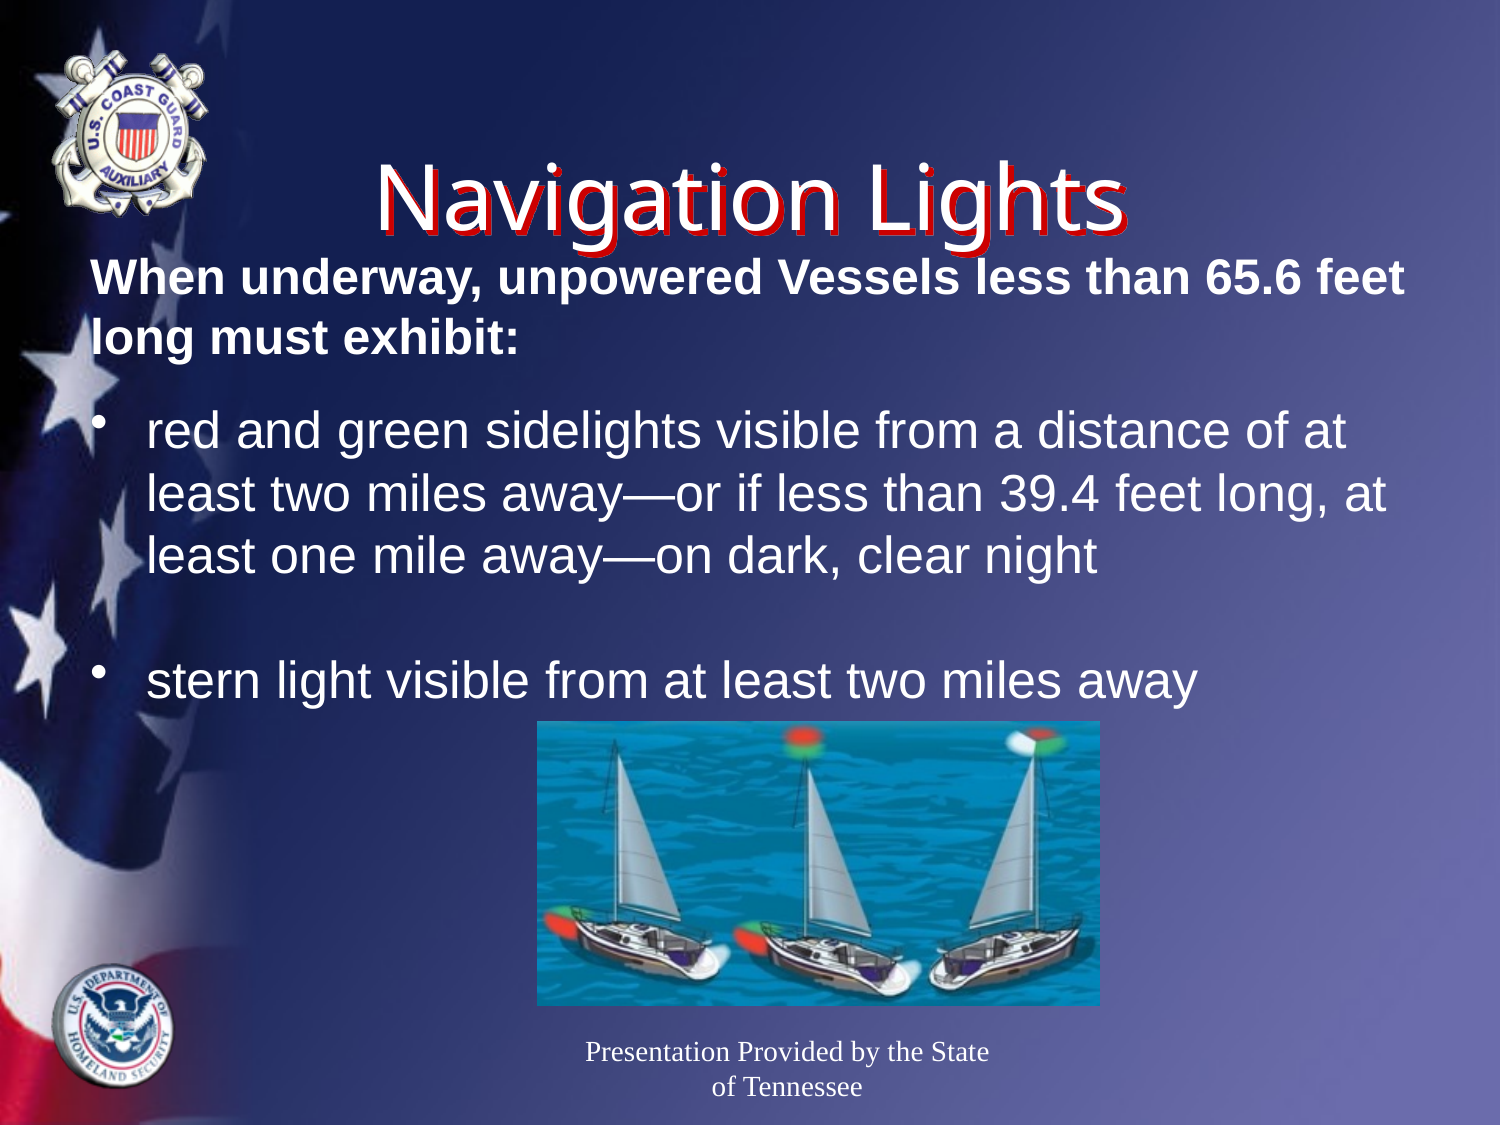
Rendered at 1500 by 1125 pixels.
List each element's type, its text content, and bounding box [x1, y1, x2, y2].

text_box Presentation Provided by the State of Tennessee [562, 1024, 1013, 1110]
picture [0, 0, 1500, 1125]
list When underway, unpowered Vessels less than 65.6 feet long must exhibit: [75, 251, 1425, 357]
title Navigation Lights [112, 99, 1388, 251]
list red and green sidelights visible from a distance of at least two miles away—or if less than 39.4 feet long, at least one mile away—on dark, clear night stern light visible from at least two miles away [75, 389, 1425, 1038]
